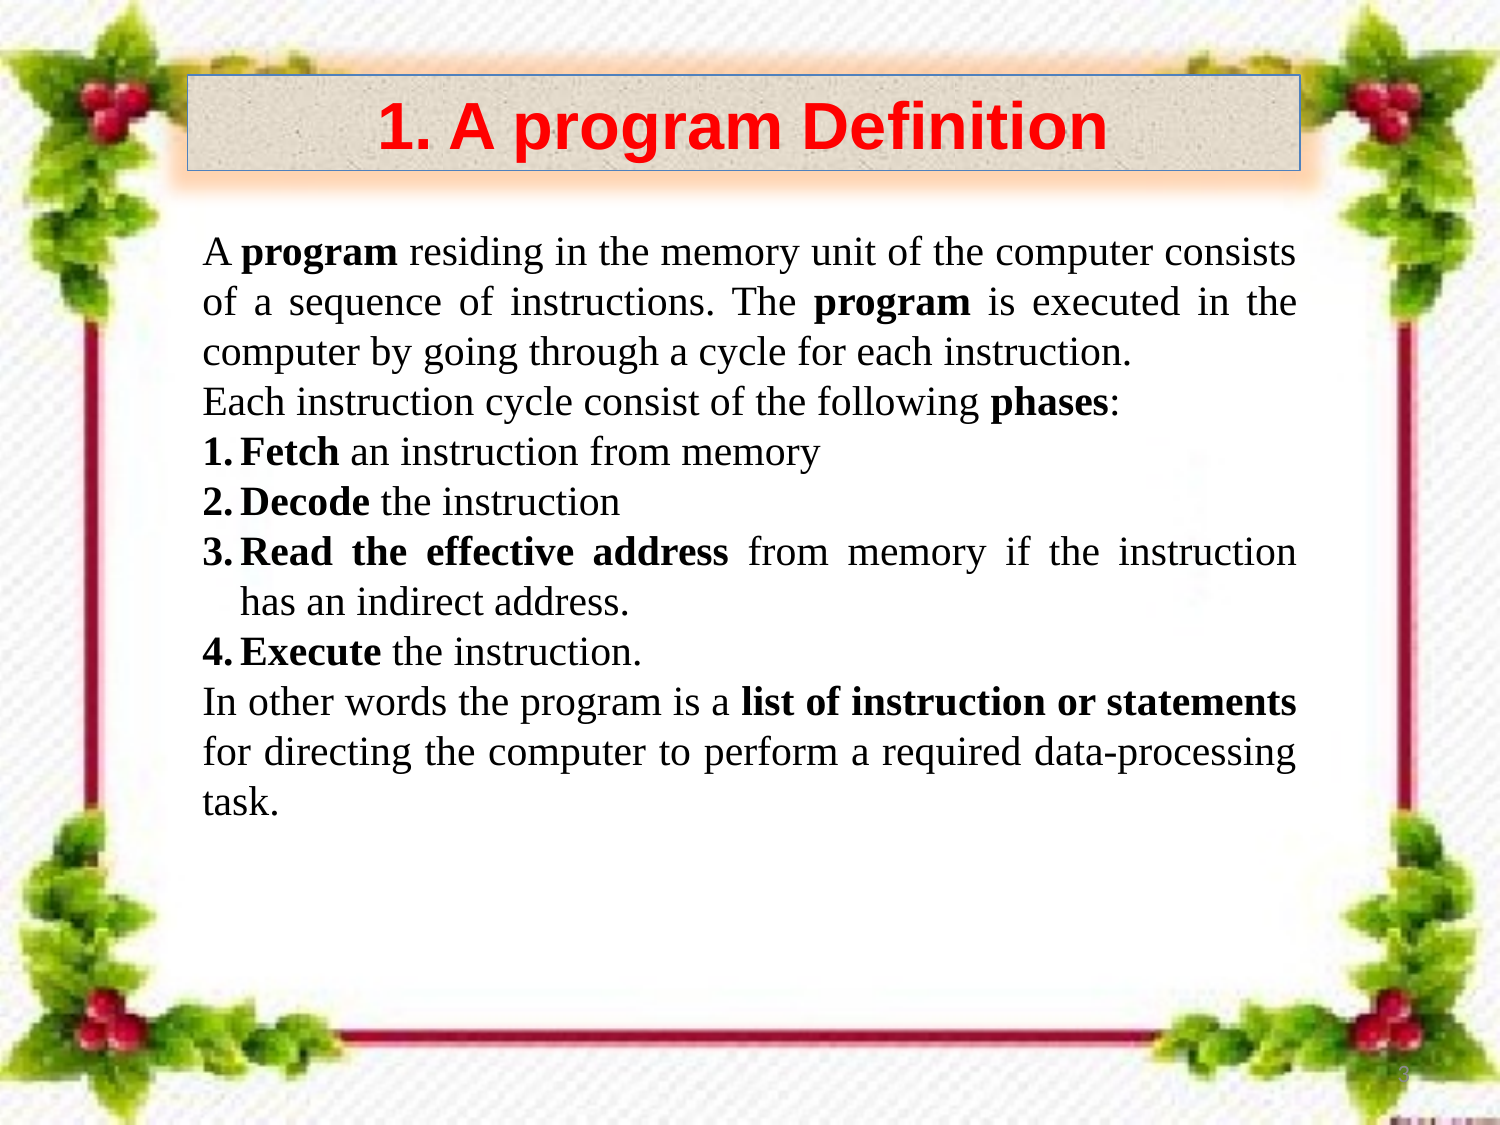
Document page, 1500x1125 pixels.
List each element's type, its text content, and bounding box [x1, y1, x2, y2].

slide_number 3 [1074, 1042, 1425, 1103]
picture [0, 150, 1500, 1125]
picture [0, 0, 1500, 74]
text_box 1. A program Definition [187, 150, 1301, 171]
text_box A program residing in the memory unit of the computer consists of a sequence of instructions. The program is executed in the computer by going through a cycle for each instruction. Each instruction cycle consist of the following phases: Fetch an instruction from memory Decode the instruction Read the effective address from memory if the instruction has an indirect address. Execute the instruction. In other words the program is a list of instruction or statements for directing the computer to perform a required data-processing task. [187, 216, 1313, 832]
text_box [0, 74, 1500, 150]
